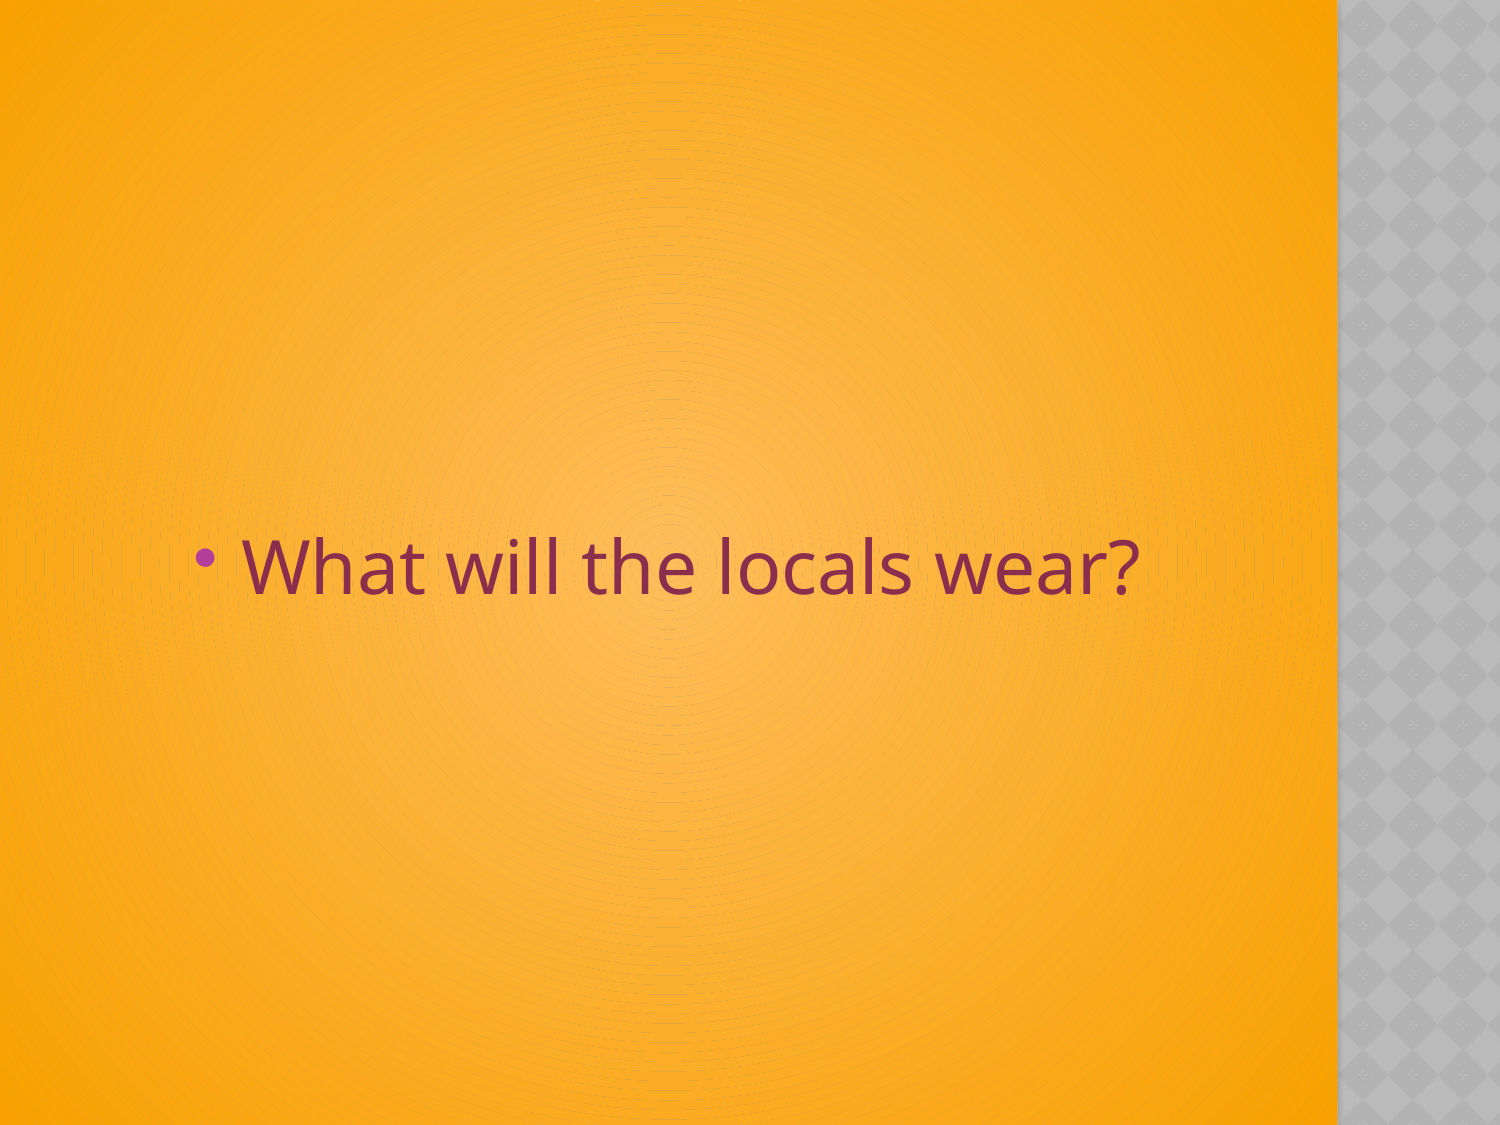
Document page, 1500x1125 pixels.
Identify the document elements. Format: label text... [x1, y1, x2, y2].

list What will the locals wear? [0, 0, 1338, 1125]
